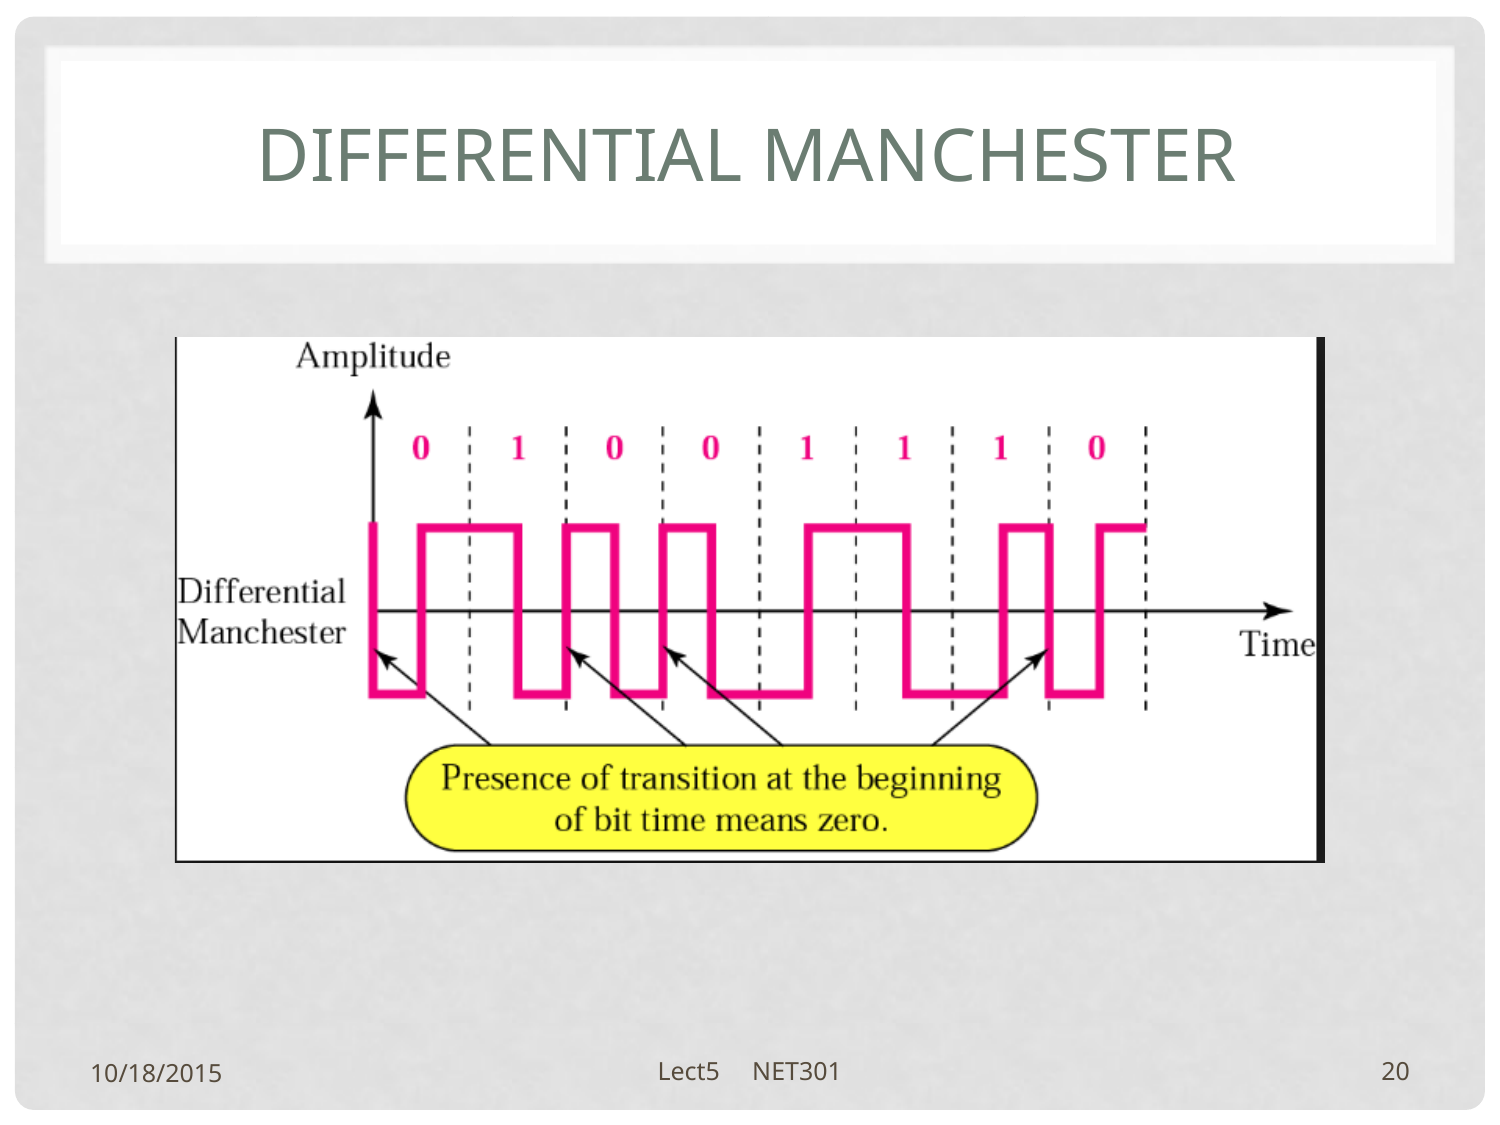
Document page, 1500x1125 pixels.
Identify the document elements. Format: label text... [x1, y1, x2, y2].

footer Lect5 NET301 [512, 1042, 988, 1103]
title Differential manchester [69, 66, 1425, 238]
slide_number 20 [1074, 1042, 1425, 1103]
picture [174, 337, 1326, 863]
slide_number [75, 1042, 425, 1103]
